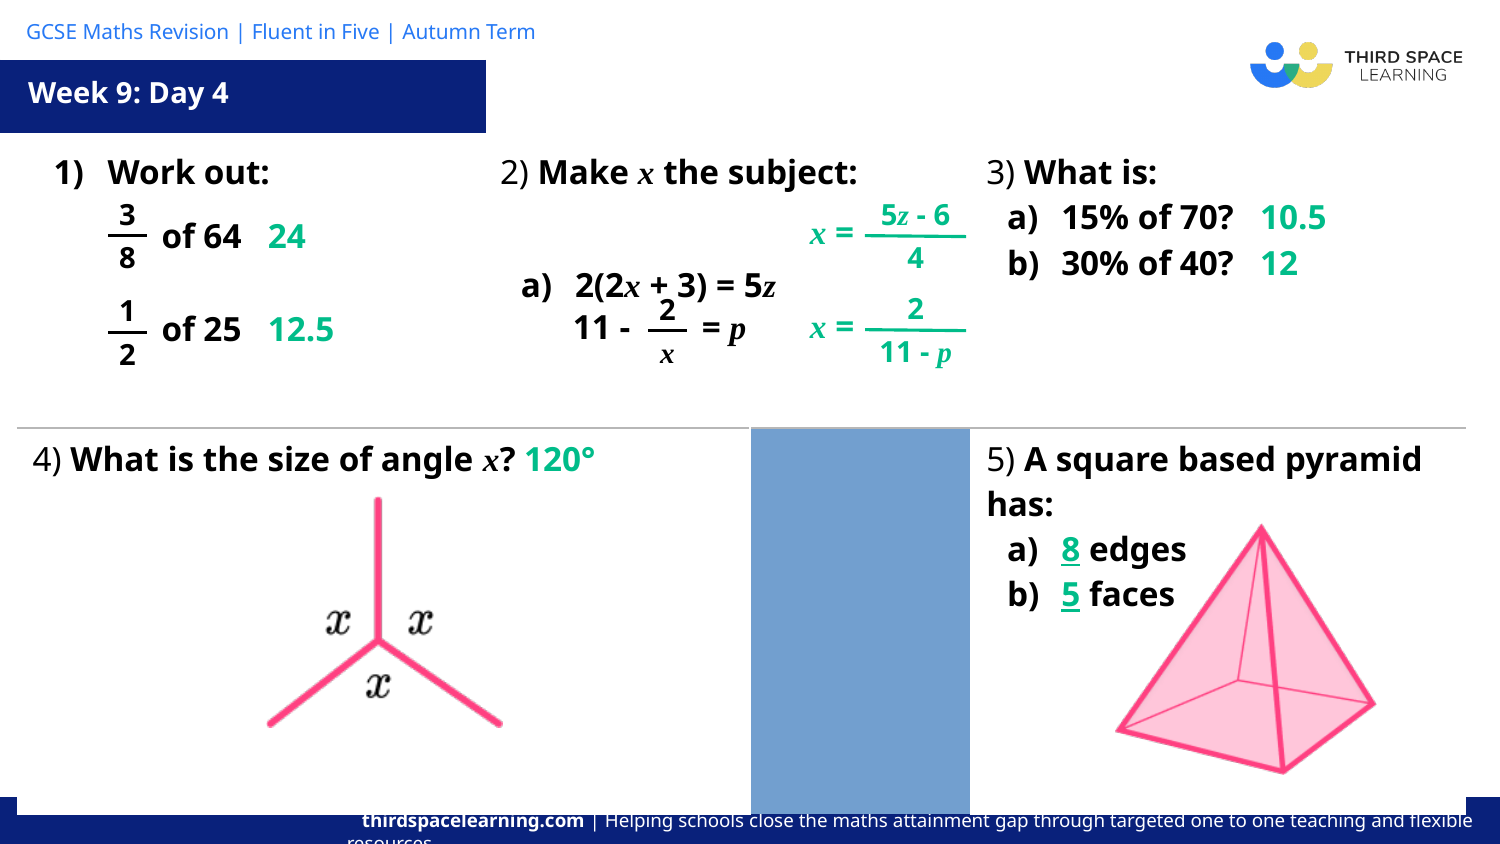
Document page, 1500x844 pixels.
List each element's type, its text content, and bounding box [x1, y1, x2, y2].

text_box 11 - [557, 290, 646, 361]
text_box x = [794, 196, 862, 266]
text_box of 25 12.5 [148, 292, 437, 363]
table_cell 4) What is the size of angle x? 120° [19, 429, 749, 813]
text_box of 64 24 [152, 200, 410, 271]
table_header 2) Make x the subject: 2(2x + 3) = 5z [486, 142, 970, 427]
table_cell 5) A square based pyramid has: 8 edges 5 faces [972, 429, 1464, 813]
text_box Week 9: Day 4 [13, 59, 383, 160]
picture [1113, 523, 1377, 776]
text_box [647, 290, 688, 371]
table_header 3) What is: 15% of 70? 10.5 30% of 40? 12 [972, 142, 1464, 427]
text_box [107, 195, 148, 276]
text_box x = [813, 290, 862, 361]
picture [266, 495, 503, 728]
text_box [107, 292, 148, 373]
picture [1250, 33, 1465, 99]
table_header Work out: [19, 142, 484, 427]
text_box = p [688, 290, 813, 361]
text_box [864, 289, 967, 370]
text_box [864, 195, 967, 276]
